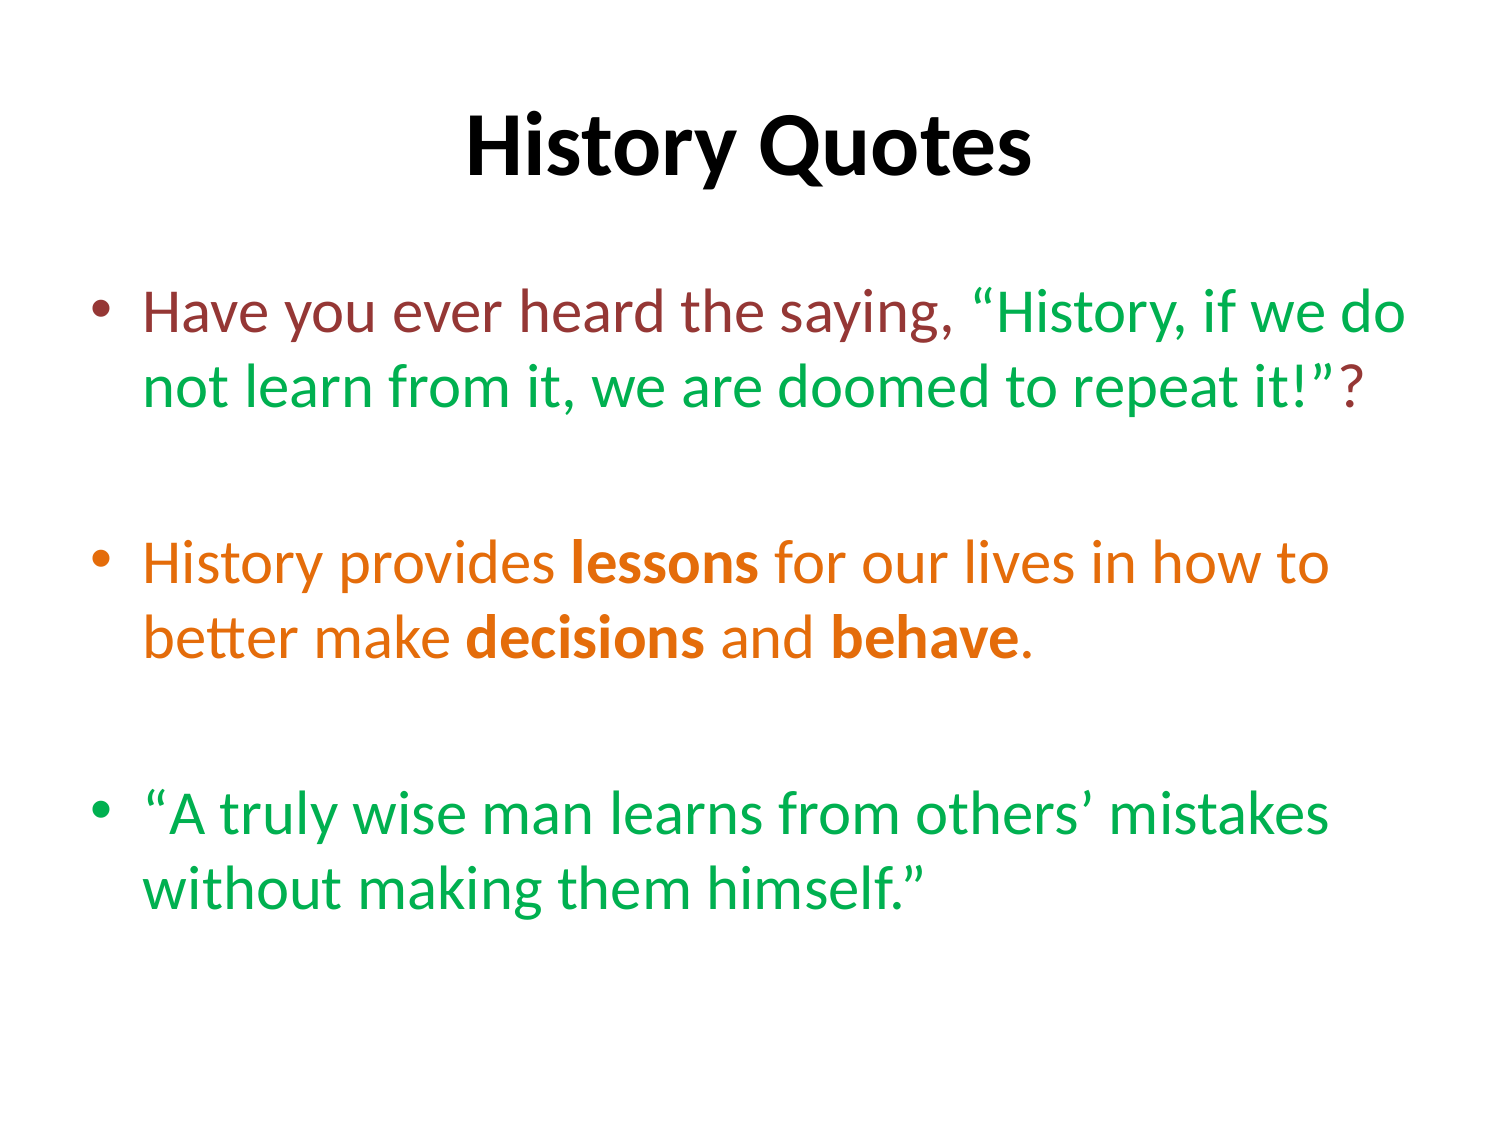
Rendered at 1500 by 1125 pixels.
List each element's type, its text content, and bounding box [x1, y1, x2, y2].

list Have you ever heard the saying, “History, if we do not learn from it, we are doomed to repeat it!”? History provides lessons for our lives in how to better make decisions and behave. “A truly wise man learns from others’ mistakes without making them himself.” [75, 262, 1425, 1005]
title History Quotes [75, 45, 1425, 233]
